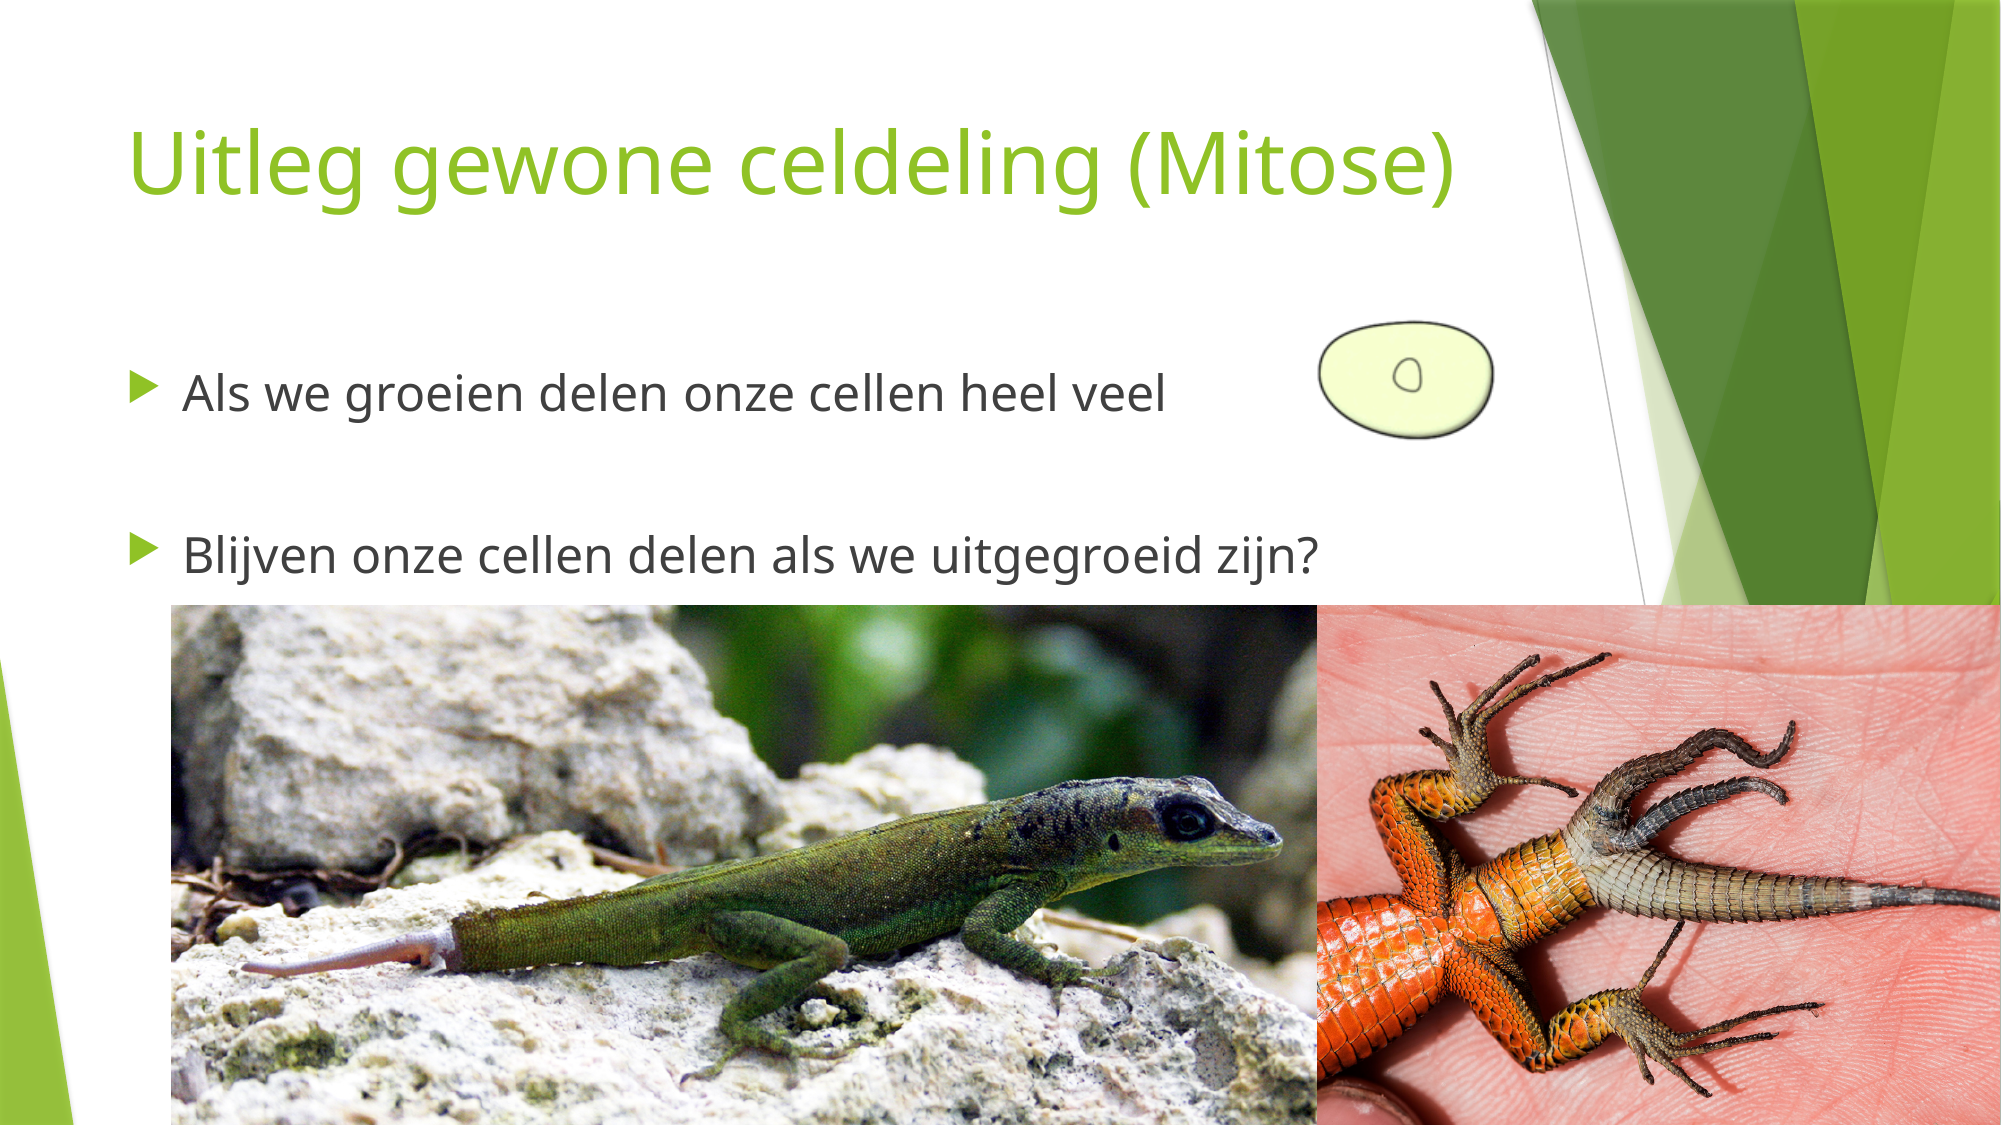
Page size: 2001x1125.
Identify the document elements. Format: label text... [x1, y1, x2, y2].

picture [171, 605, 2000, 1125]
picture [1230, 227, 1575, 531]
list Als we groeien delen onze cellen heel veel Blijven onze cellen delen als we uitgegroeid zijn? [111, 354, 1522, 992]
title Uitleg gewone celdeling (Mitose) [111, 99, 1522, 317]
